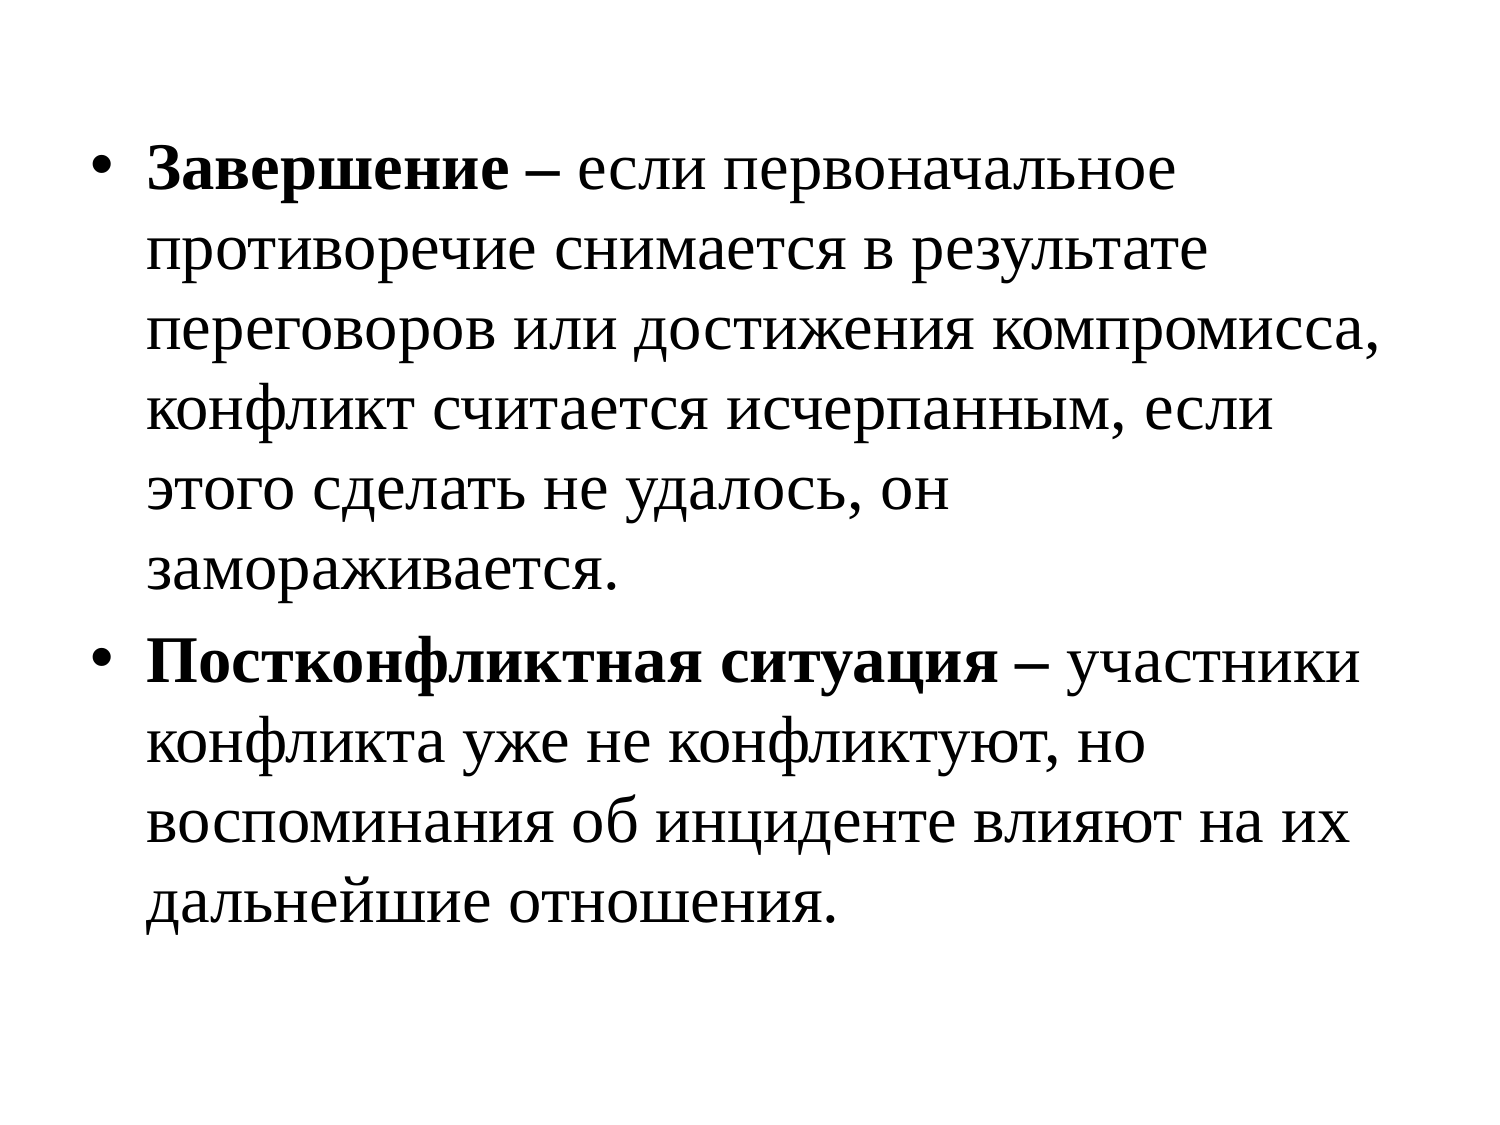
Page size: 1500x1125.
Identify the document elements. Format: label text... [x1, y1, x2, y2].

list Завершение – если первоначальное противоречие снимается в результате переговоров или достижения компромисса, конфликт считается исчерпанным, если этого сделать не удалось, он замораживается. Постконфликтная ситуация – участники конфликта уже не конфликтуют, но воспоминания об инциденте влияют на их дальнейшие отношения. [75, 90, 1425, 1063]
